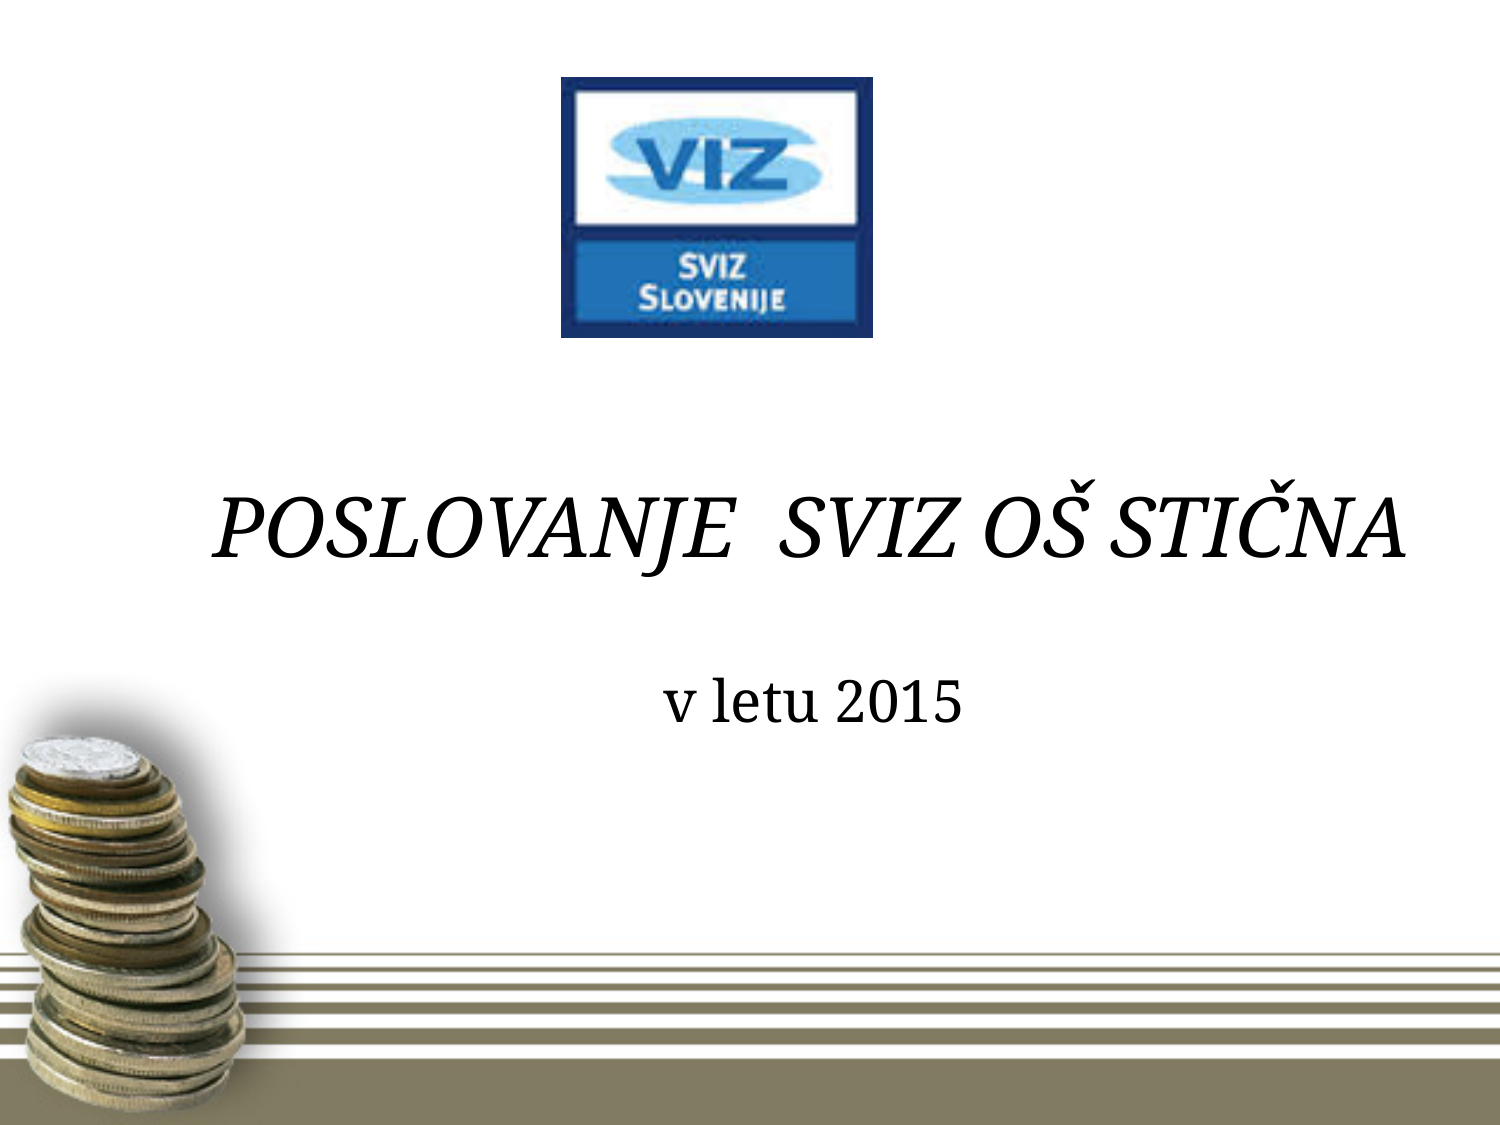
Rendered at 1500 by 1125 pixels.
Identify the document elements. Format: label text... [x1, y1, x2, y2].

picture [0, 0, 1500, 1125]
title POSLOVANJE SVIZ OŠ STIČNA [183, 326, 1463, 622]
subtitle v letu 2015 [289, 656, 1340, 800]
